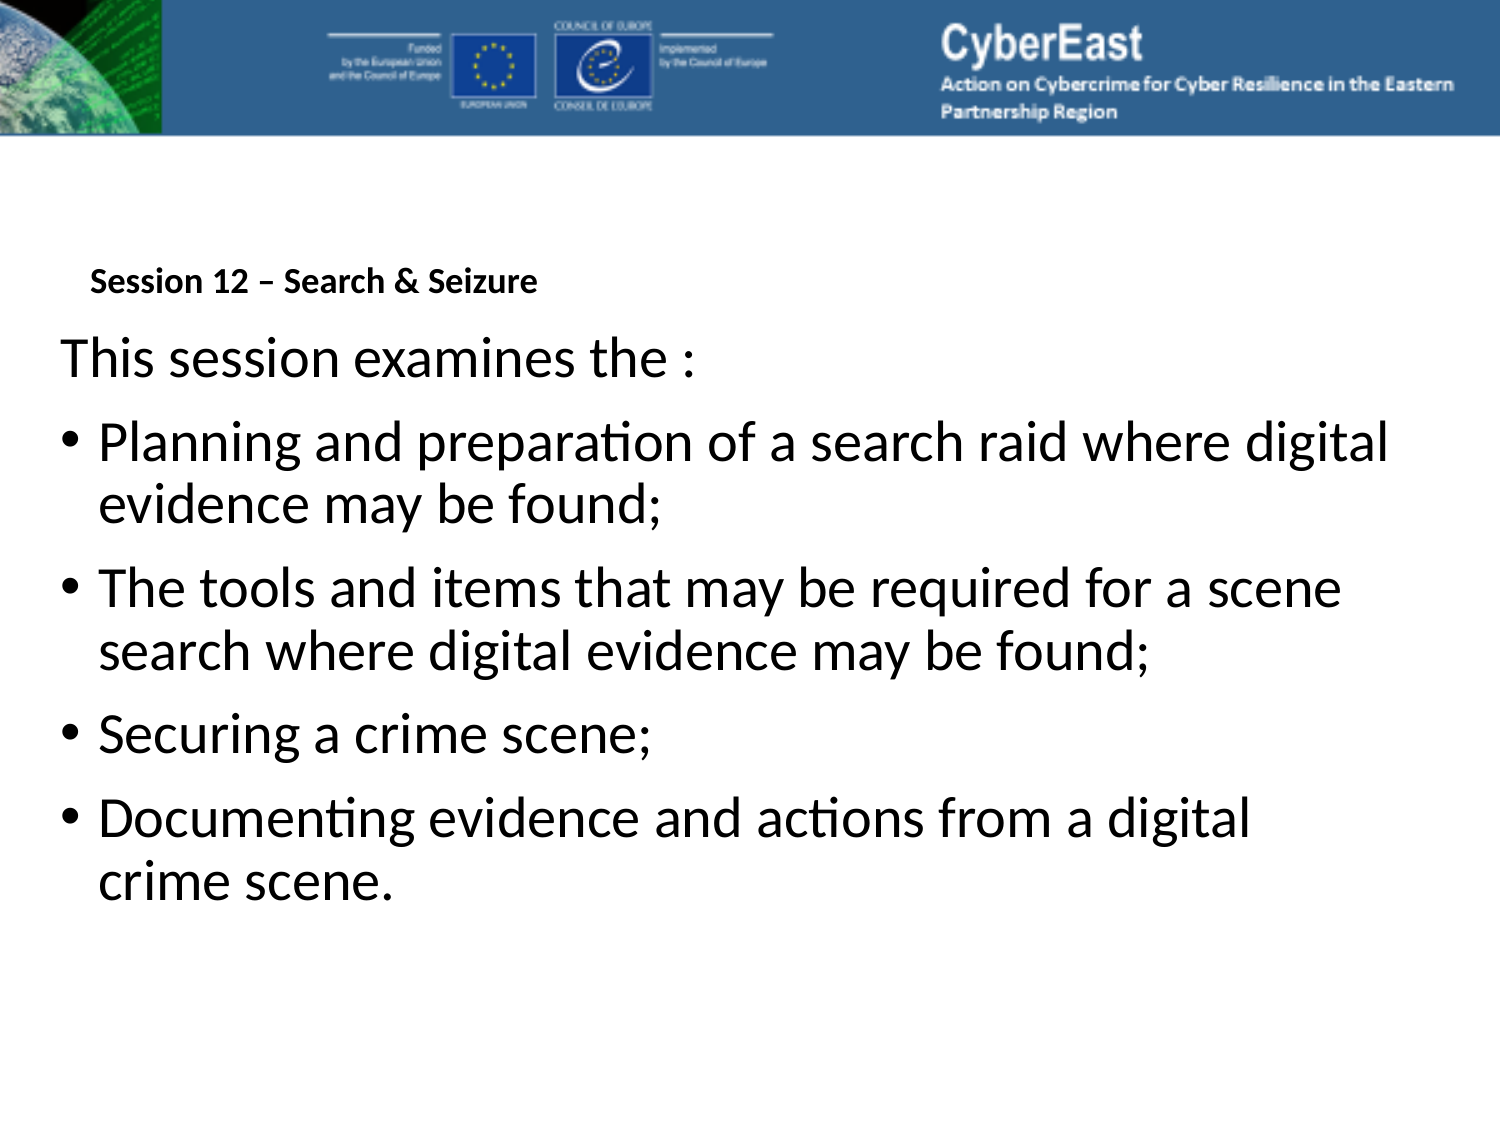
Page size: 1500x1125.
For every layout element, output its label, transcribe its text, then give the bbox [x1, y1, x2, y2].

list This session examines the : Planning and preparation of a search raid where digital evidence may be found; The tools and items that may be required for a scene search where digital evidence may be found; Securing a crime scene; Documenting evidence and actions from a digital crime scene. [45, 319, 1407, 987]
picture [0, 0, 1500, 1125]
title Session 12 – Search & Seizure [75, 254, 1425, 432]
